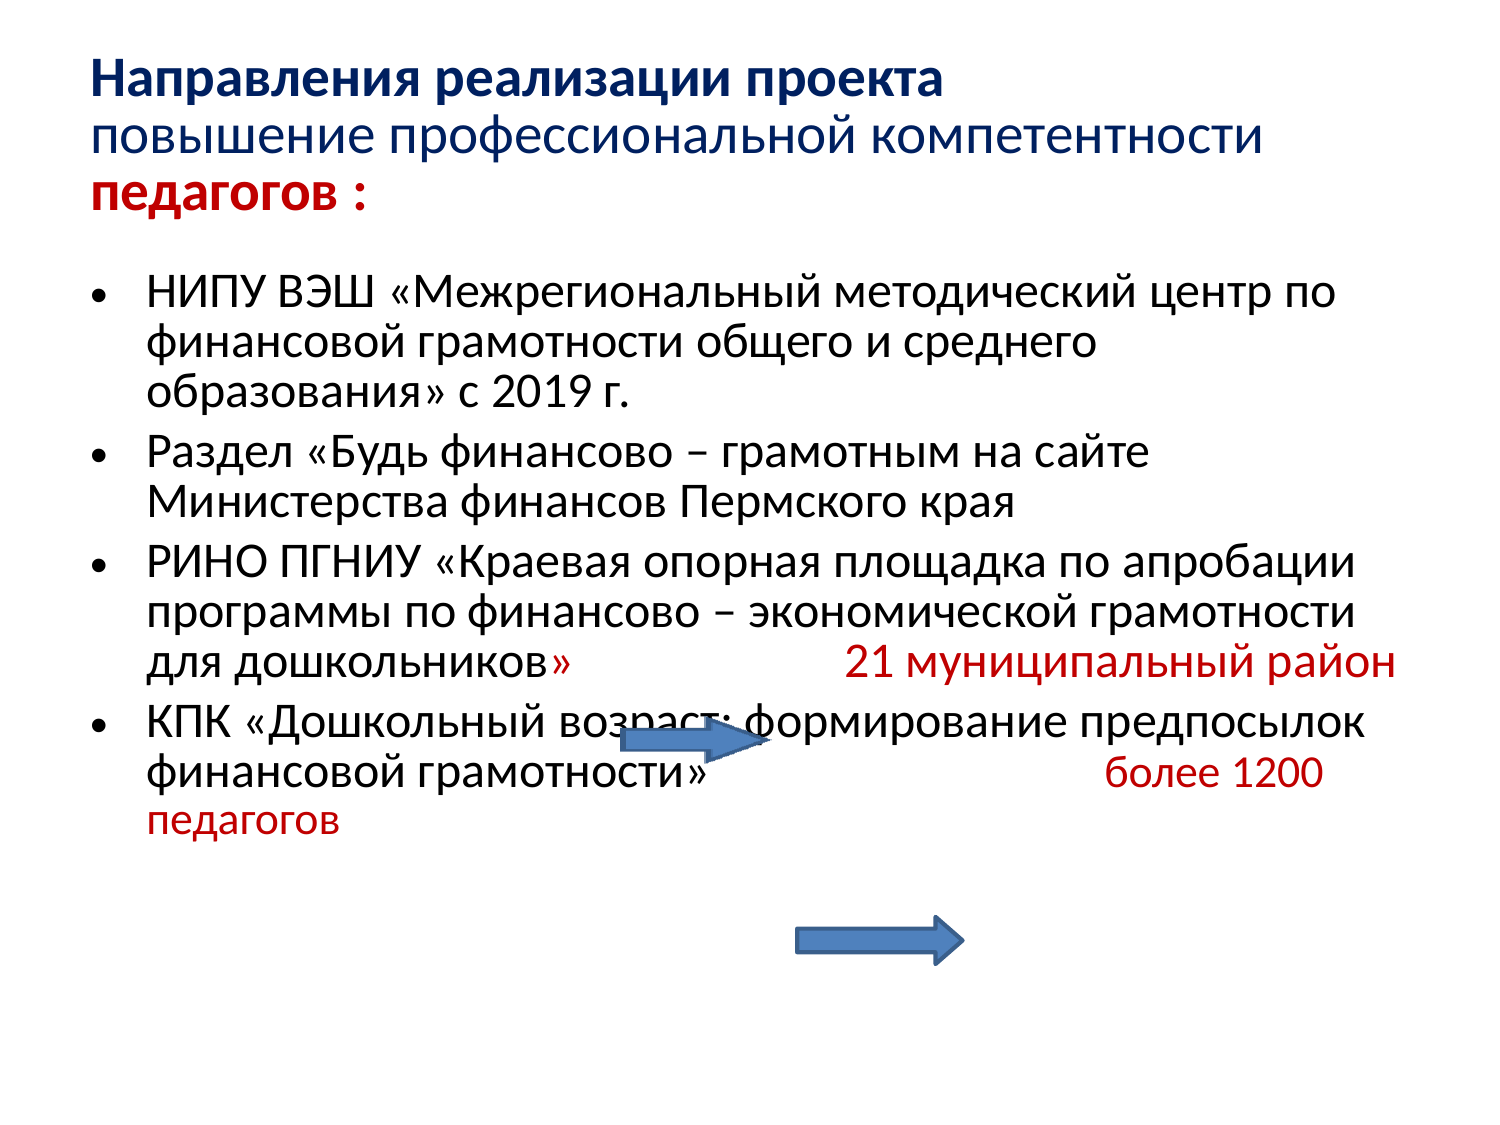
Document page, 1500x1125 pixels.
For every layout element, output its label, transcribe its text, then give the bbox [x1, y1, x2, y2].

title Направления реализации проекта повышение профессиональной компетентности педагогов : [75, 45, 1425, 233]
text_box [795, 914, 965, 966]
picture [619, 715, 774, 764]
list НИПУ ВЭШ «Межрегиональный методический центр по финансовой грамотности общего и среднего образования» с 2019 г. Раздел «Будь финансово – грамотным на сайте Министерства финансов Пермского края РИНО ПГНИУ «Краевая опорная площадка по апробации программы по финансово – экономической грамотности для дошкольников» 21 муниципальный район КПК «Дошкольный возраст: формирование предпосылок финансовой грамотности» более 1200 педагогов [75, 262, 1425, 1005]
